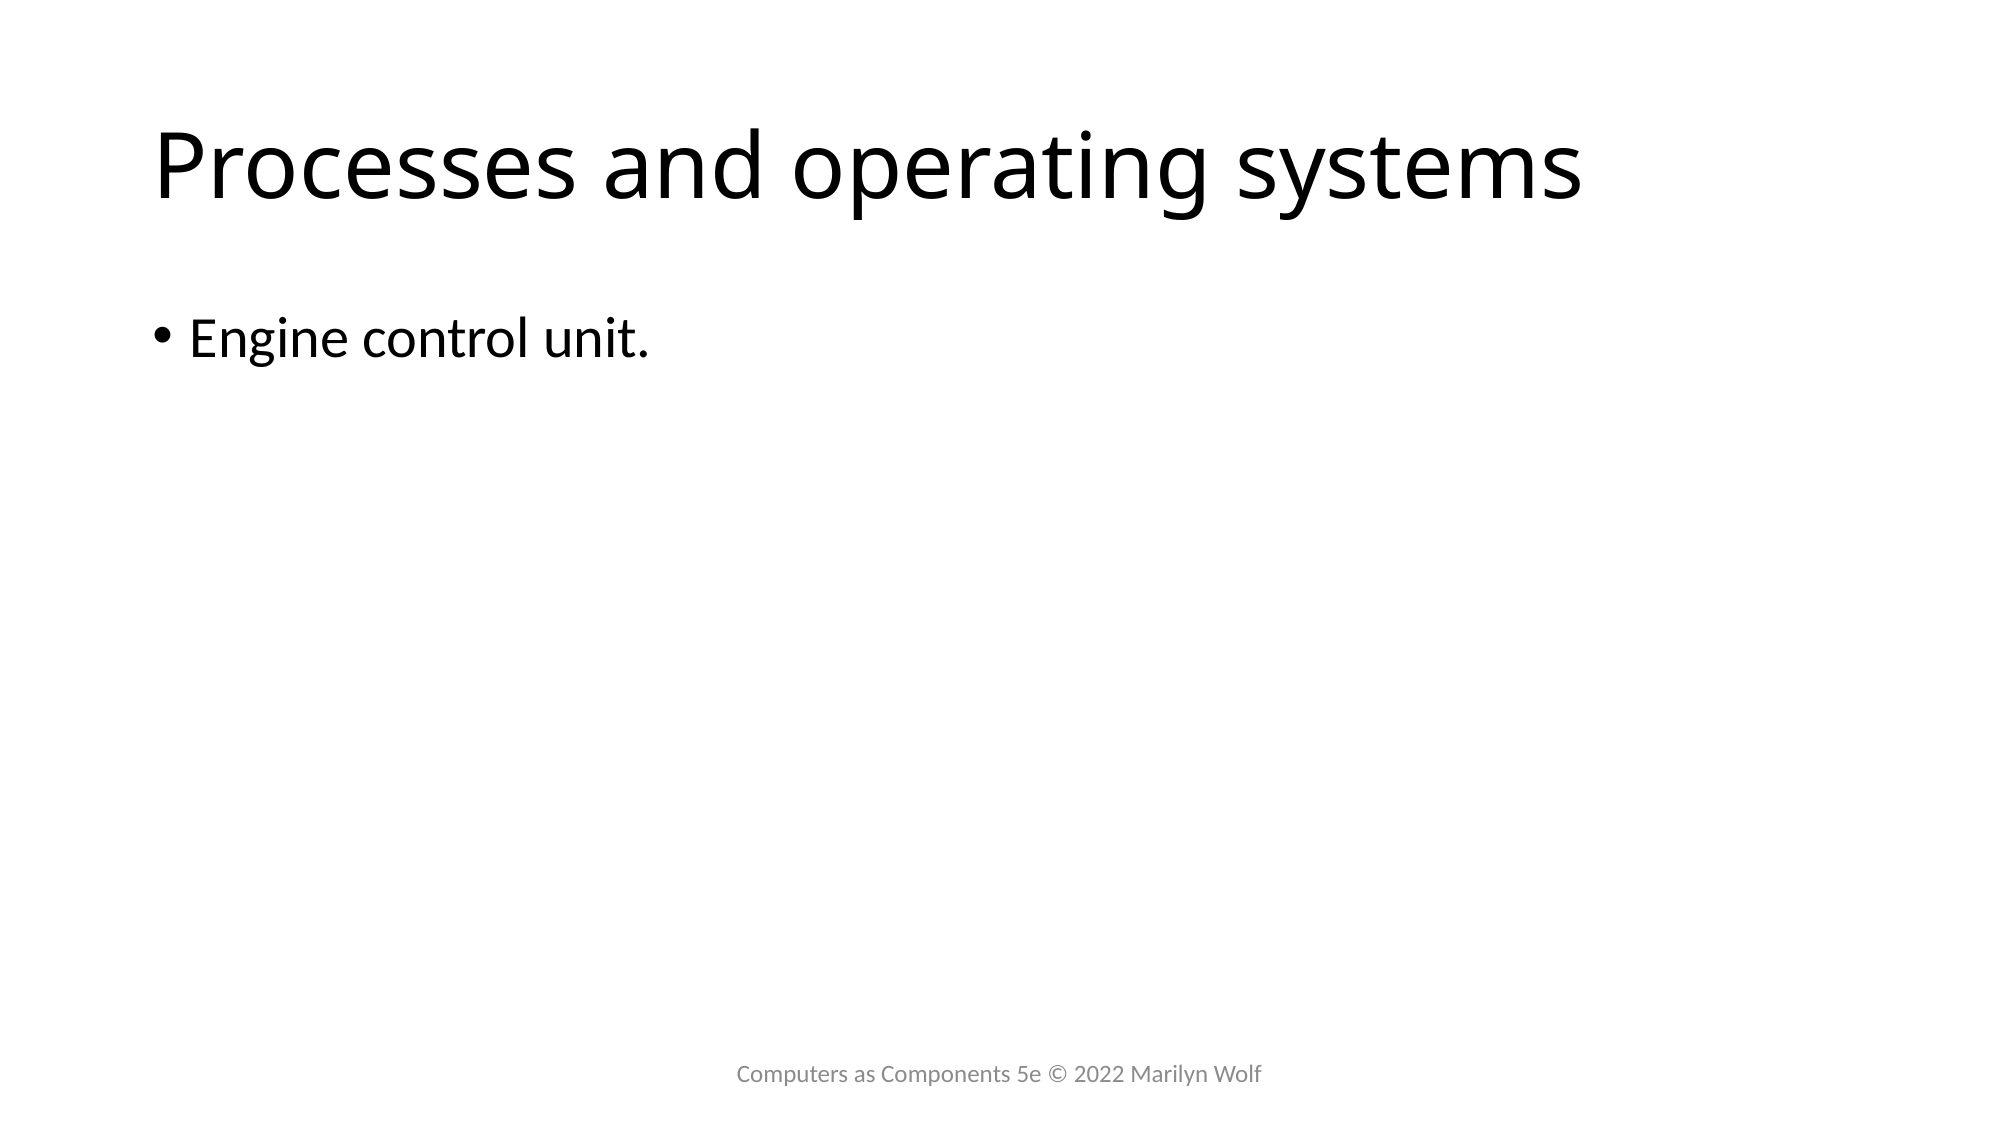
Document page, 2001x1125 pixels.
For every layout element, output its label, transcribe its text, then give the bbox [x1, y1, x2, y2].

footer Computers as Components 5e © 2022 Marilyn Wolf [662, 1042, 1338, 1103]
title Processes and operating systems [137, 59, 1863, 278]
list Engine control unit. [137, 299, 1863, 1014]
